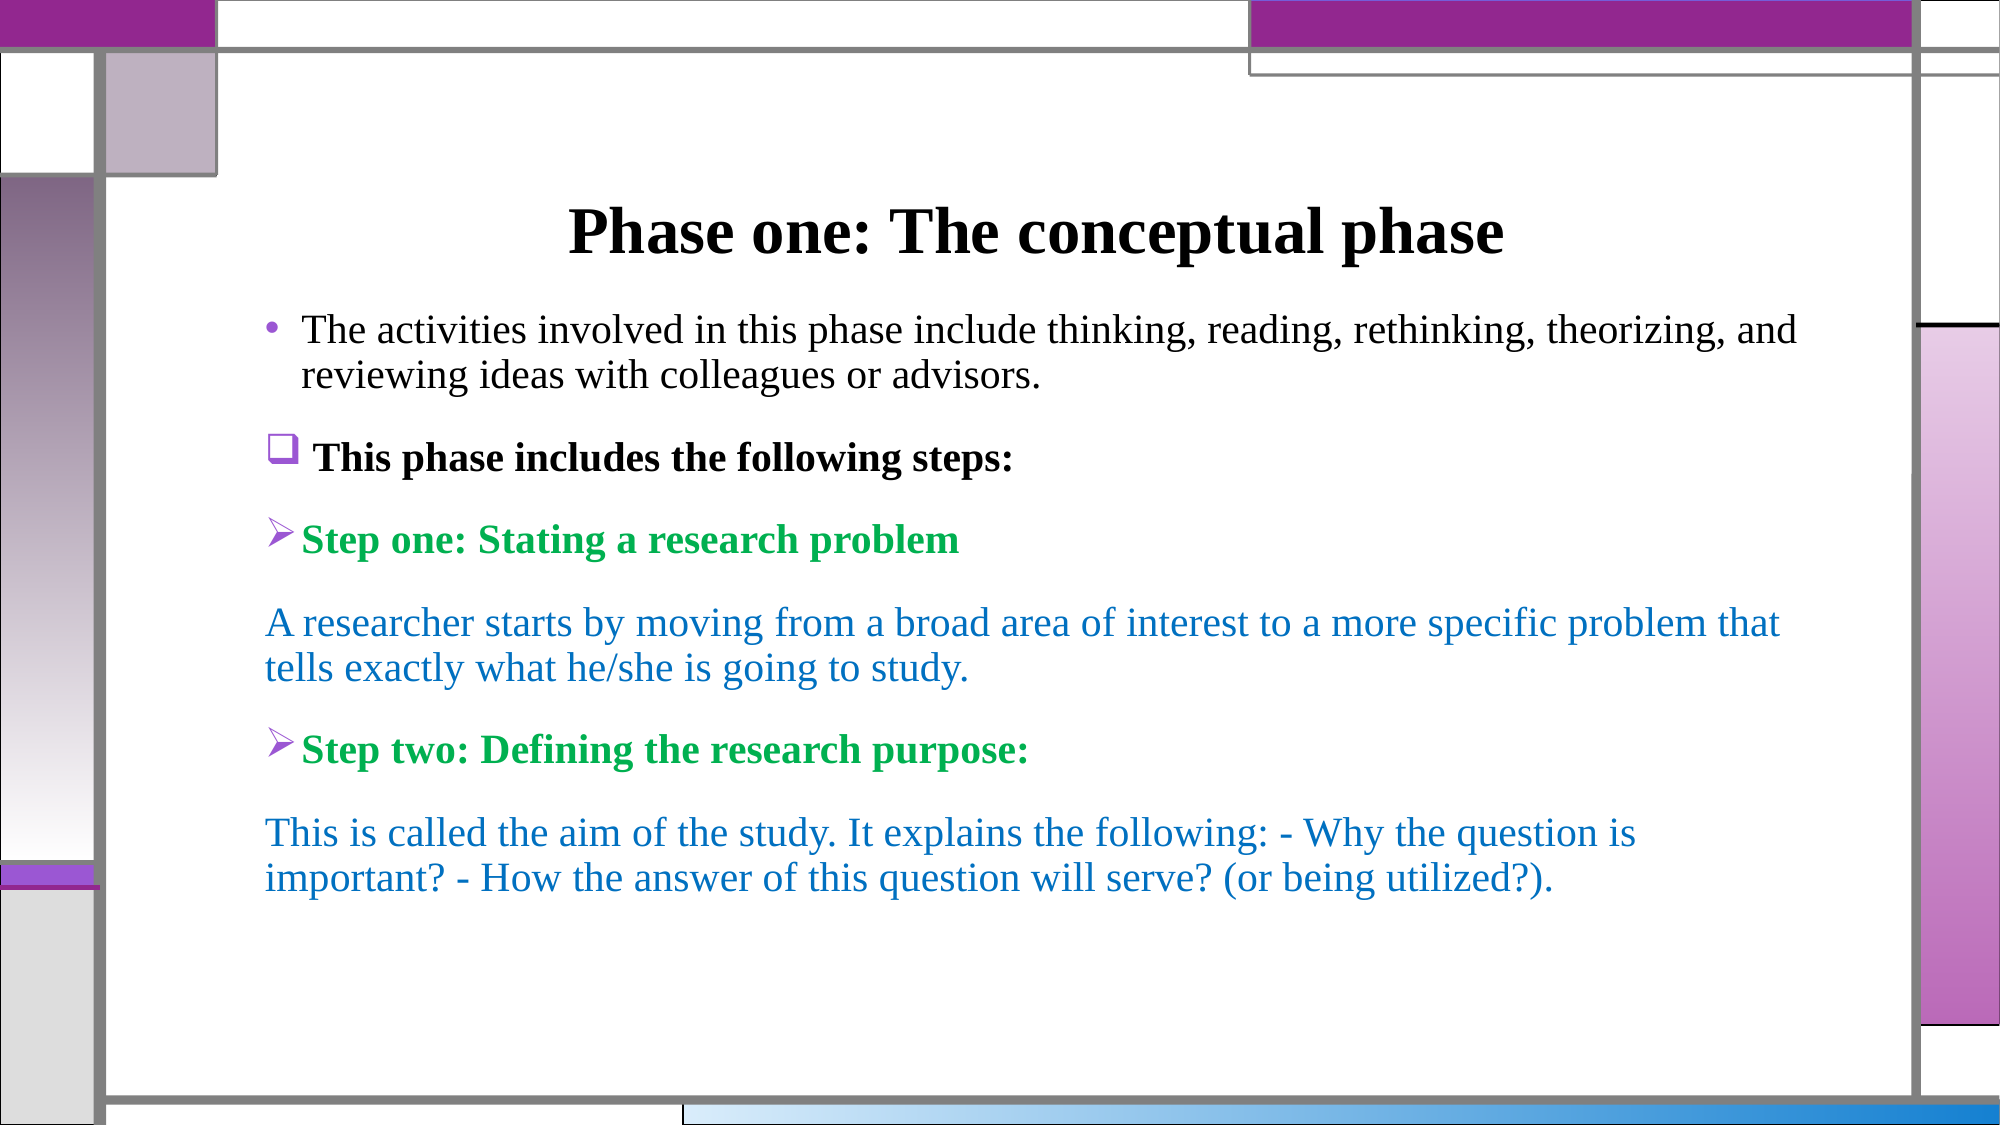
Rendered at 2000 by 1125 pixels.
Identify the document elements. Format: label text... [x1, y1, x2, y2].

title Phase one: The conceptual phase [249, 87, 1825, 275]
list The activities involved in this phase include thinking, reading, rethinking, theorizing, and reviewing ideas with colleagues or advisors. This phase includes the following steps: Step one: Stating a research problem A researcher starts by moving from a broad area of interest to a more specific problem that tells exactly what he/she is going to study. Step two: Defining the research purpose: This is called the aim of the study. It explains the following: - Why the question is important? - How the answer of this question will serve? (or being utilized?). [249, 299, 1825, 988]
